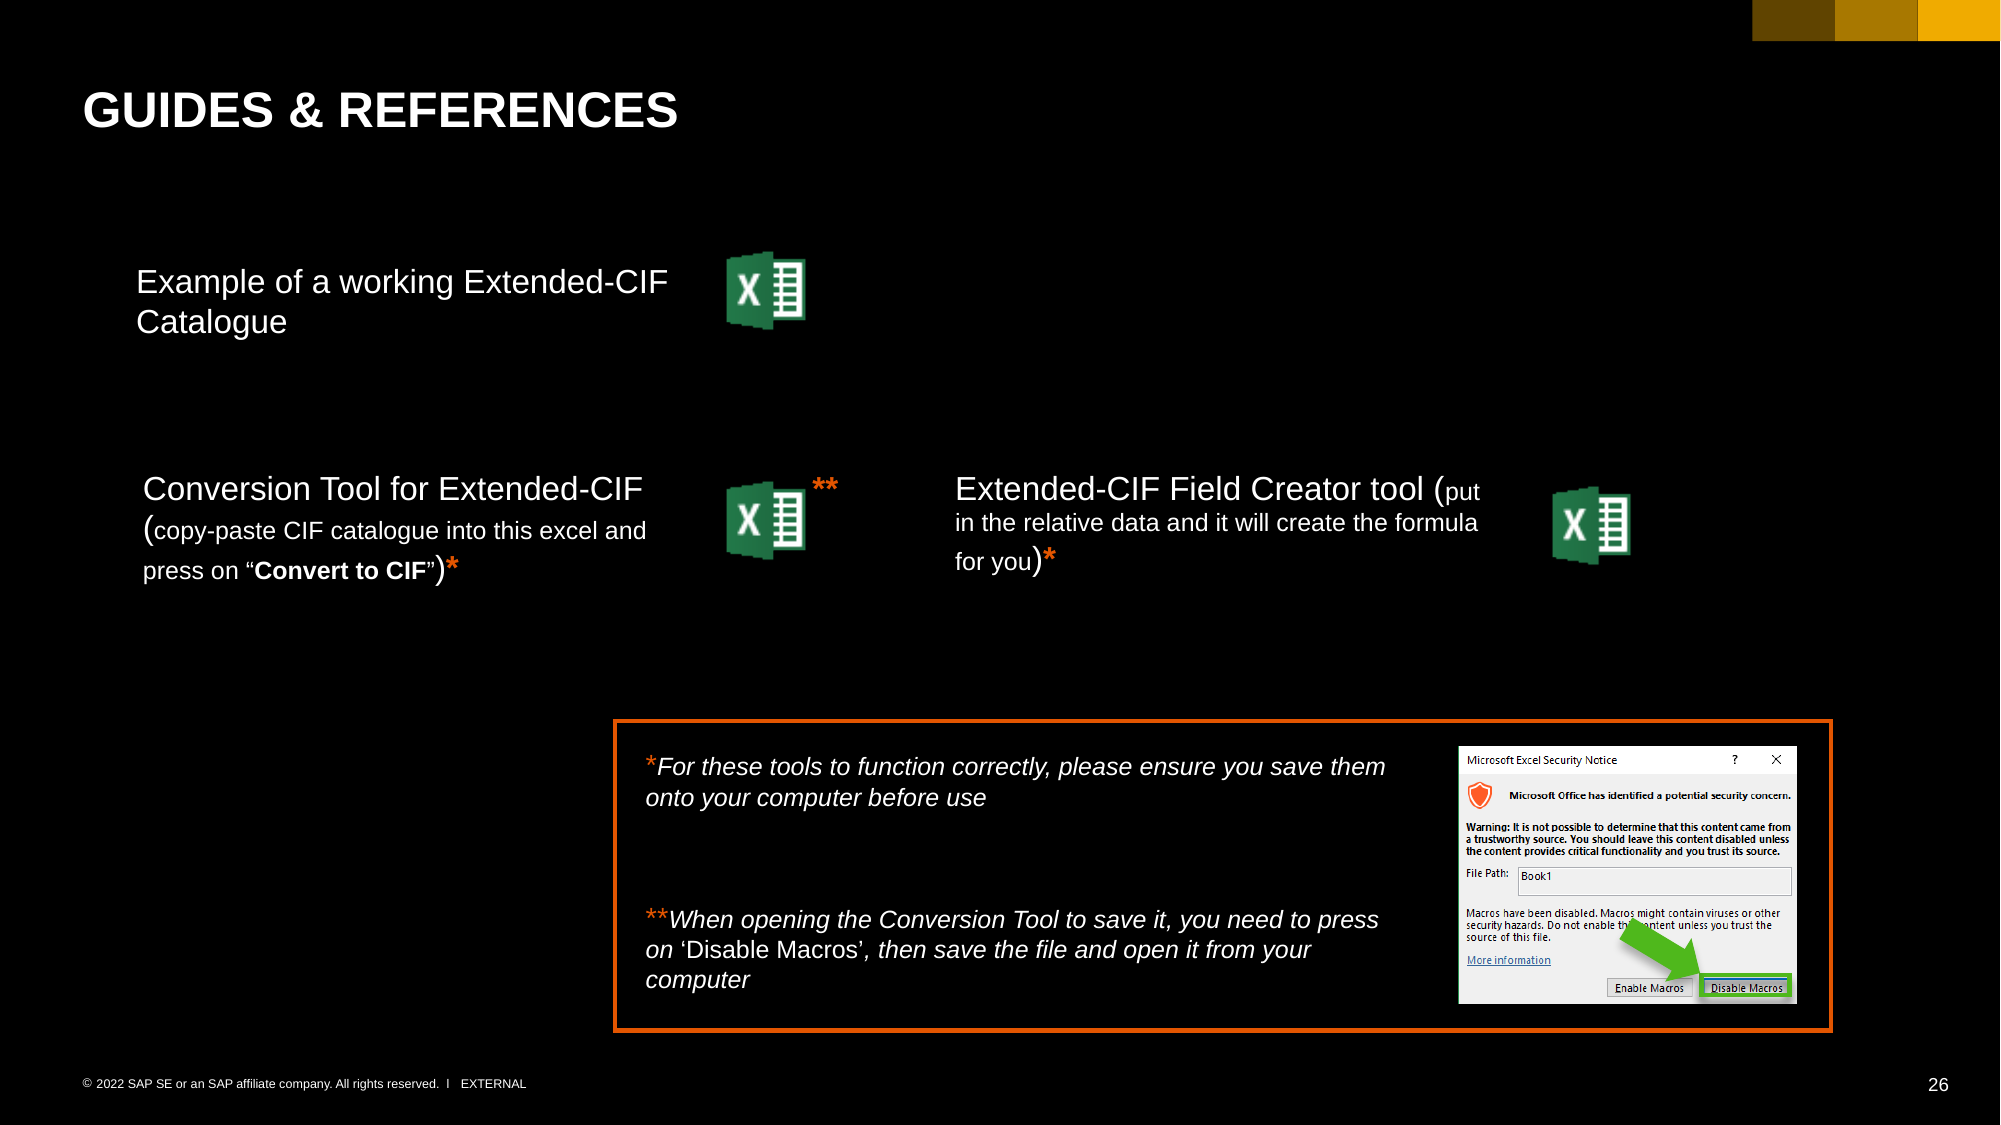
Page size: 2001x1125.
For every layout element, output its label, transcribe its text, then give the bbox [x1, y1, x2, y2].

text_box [710, 490, 823, 714]
title GUIDES & REFERENCES [82, 77, 1918, 138]
text_box Conversion Tool for Extended-CIF (copy-paste CIF catalogue into this excel and press on “Convert to CIF”)* [142, 466, 686, 598]
text_box Extended-CIF Field Creator tool (put in the relative data and it will create the formula for you)* [955, 466, 1499, 598]
list Example of a working Extended-CIF Catalogue [135, 260, 685, 392]
text_box [615, 721, 1832, 1031]
text_box ** [827, 466, 847, 493]
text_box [710, 246, 823, 484]
picture [1458, 745, 1798, 1005]
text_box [1536, 481, 1649, 718]
